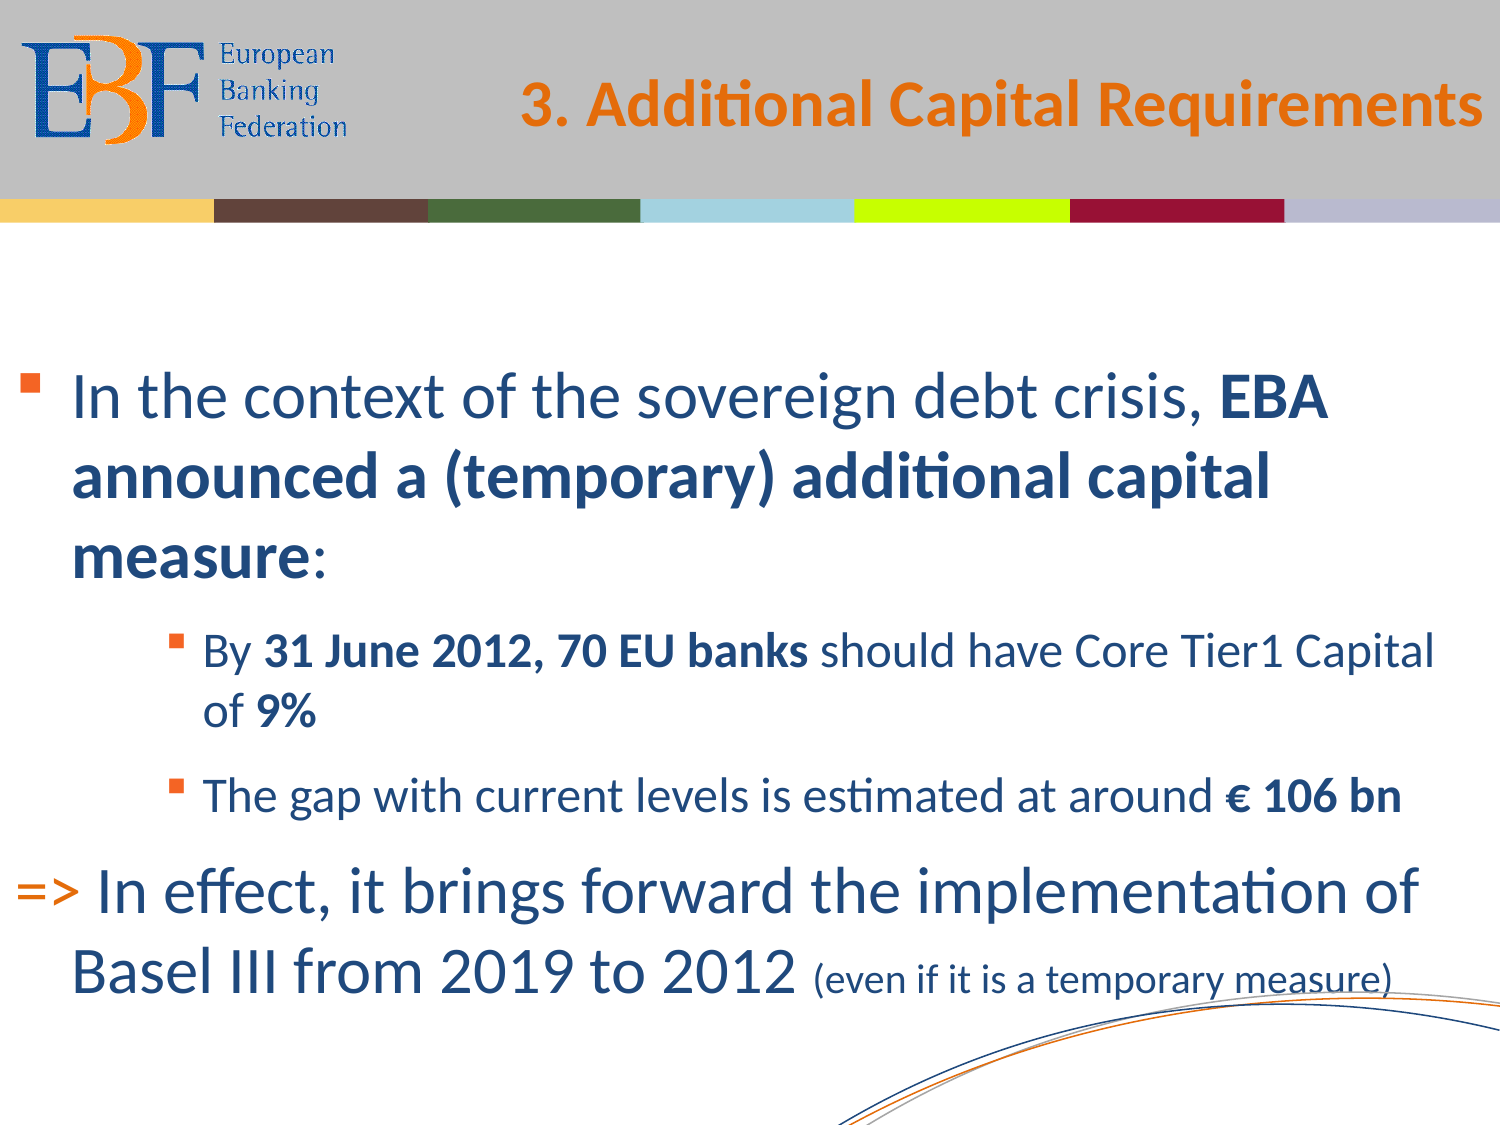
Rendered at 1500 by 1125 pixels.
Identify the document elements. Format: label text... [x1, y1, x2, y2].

text_box 3. Additional Capital Requirements [0, 0, 1500, 198]
list In the context of the sovereign debt crisis, EBA announced a (temporary) additional capital measure: By 31 June 2012, 70 EU banks should have Core Tier1 Capital of 9% The gap with current levels is estimated at around € 106 bn => In effect, it brings forward the implementation of Basel III from 2019 to 2012 (even if it is a temporary measure) [0, 234, 1500, 1125]
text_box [0, 198, 1500, 223]
picture [11, 11, 352, 157]
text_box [827, 958, 1500, 1091]
